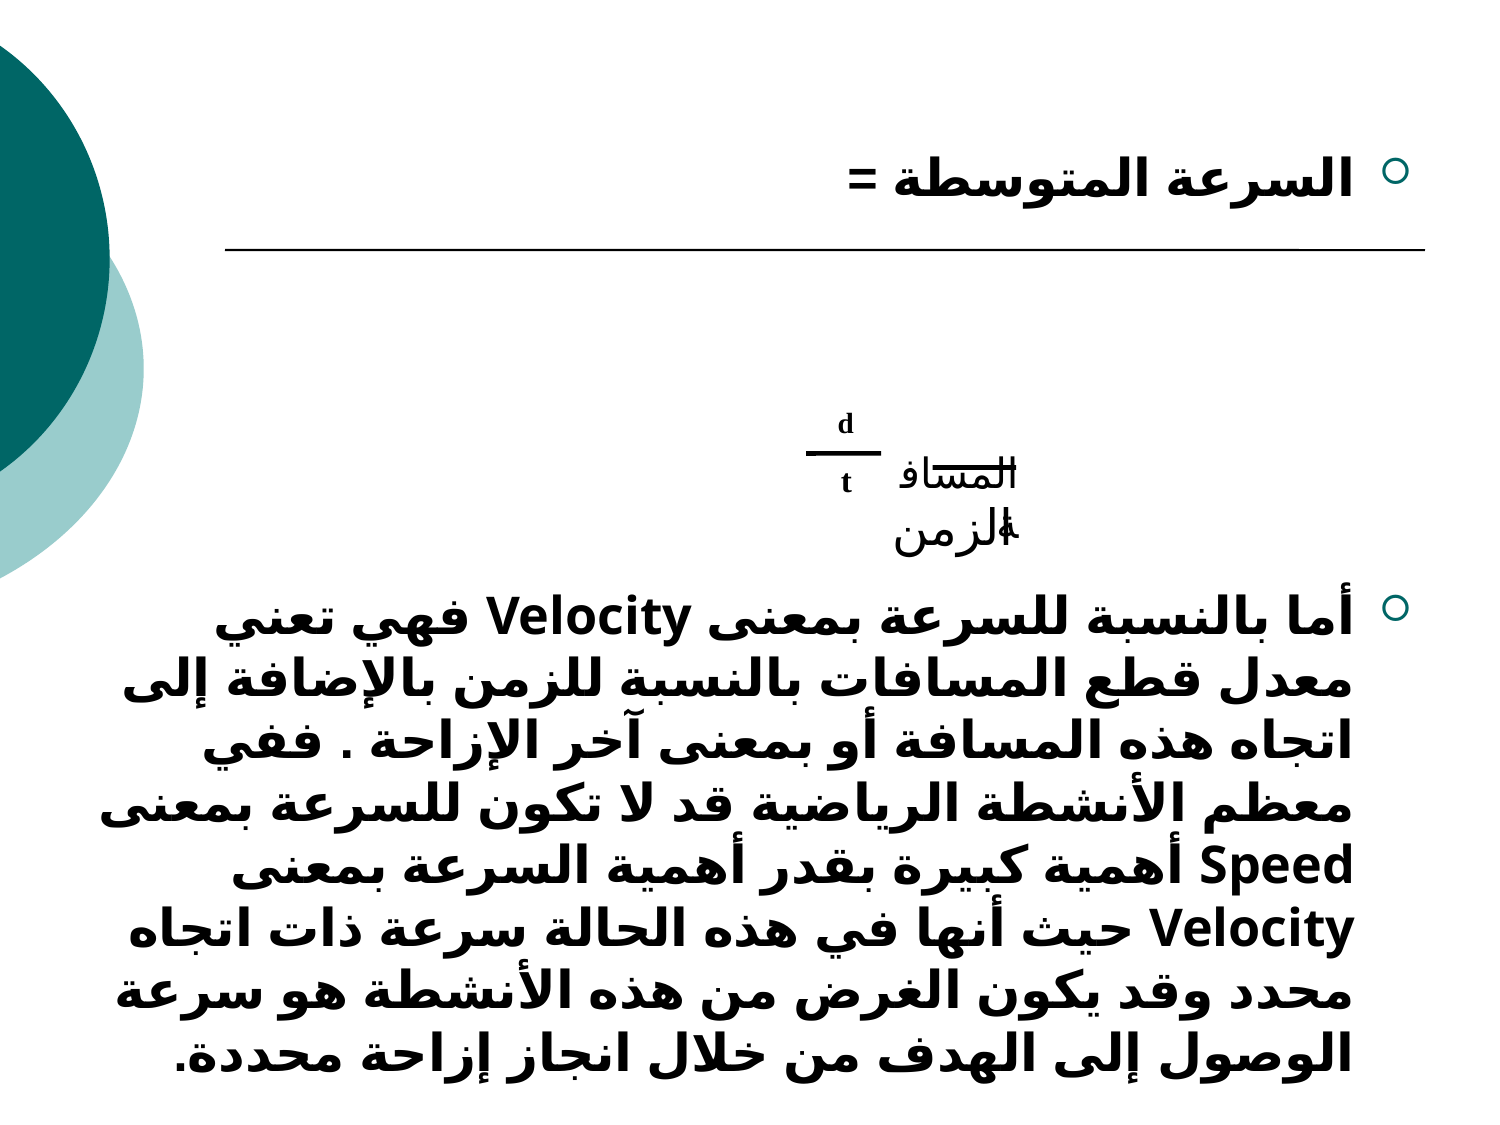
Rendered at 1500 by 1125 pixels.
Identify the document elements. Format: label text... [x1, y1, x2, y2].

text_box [791, 396, 1034, 517]
list السرعة المتوسطة = أما بالنسبة للسرعة بمعنى Velocity فهي تعني معدل قطع المسافات بالنسبة للزمن بالإضافة إلى اتجاه هذه المسافة أو بمعنى آخر الإزاحة . ففي معظم الأنشطة الرياضية قد لا تكون للسرعة بمعنى Speed أهمية كبيرة بقدر أهمية السرعة بمعنى Velocity حيث أنها في هذه الحالة سرعة ذات اتجاه محدد وقد يكون الغرض من هذه الأنشطة هو سرعة الوصول إلى الهدف من خلال انجاز إزاحة محددة. [76, 137, 1427, 1018]
